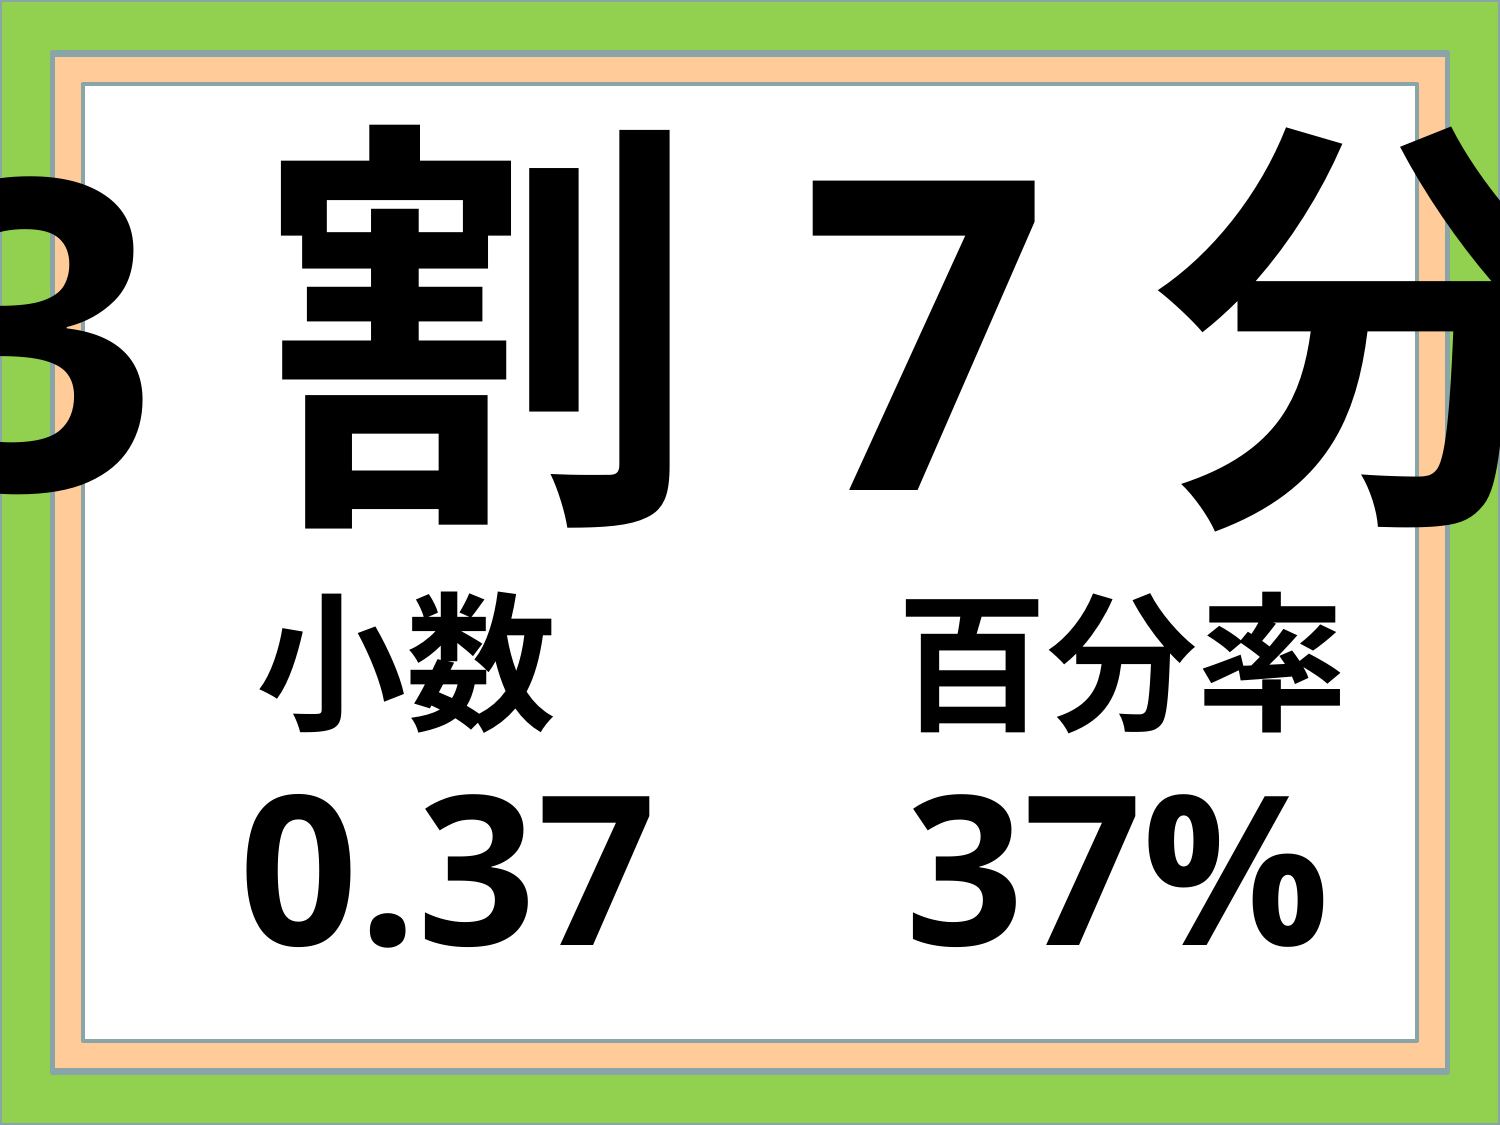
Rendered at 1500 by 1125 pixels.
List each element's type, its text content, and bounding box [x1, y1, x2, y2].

text_box 小数 [146, 573, 667, 757]
text_box 0.37 [146, 716, 750, 994]
text_box 3割7分 [177, 89, 1323, 546]
text_box 37% [816, 716, 1420, 994]
text_box 百分率 [882, 573, 1485, 757]
